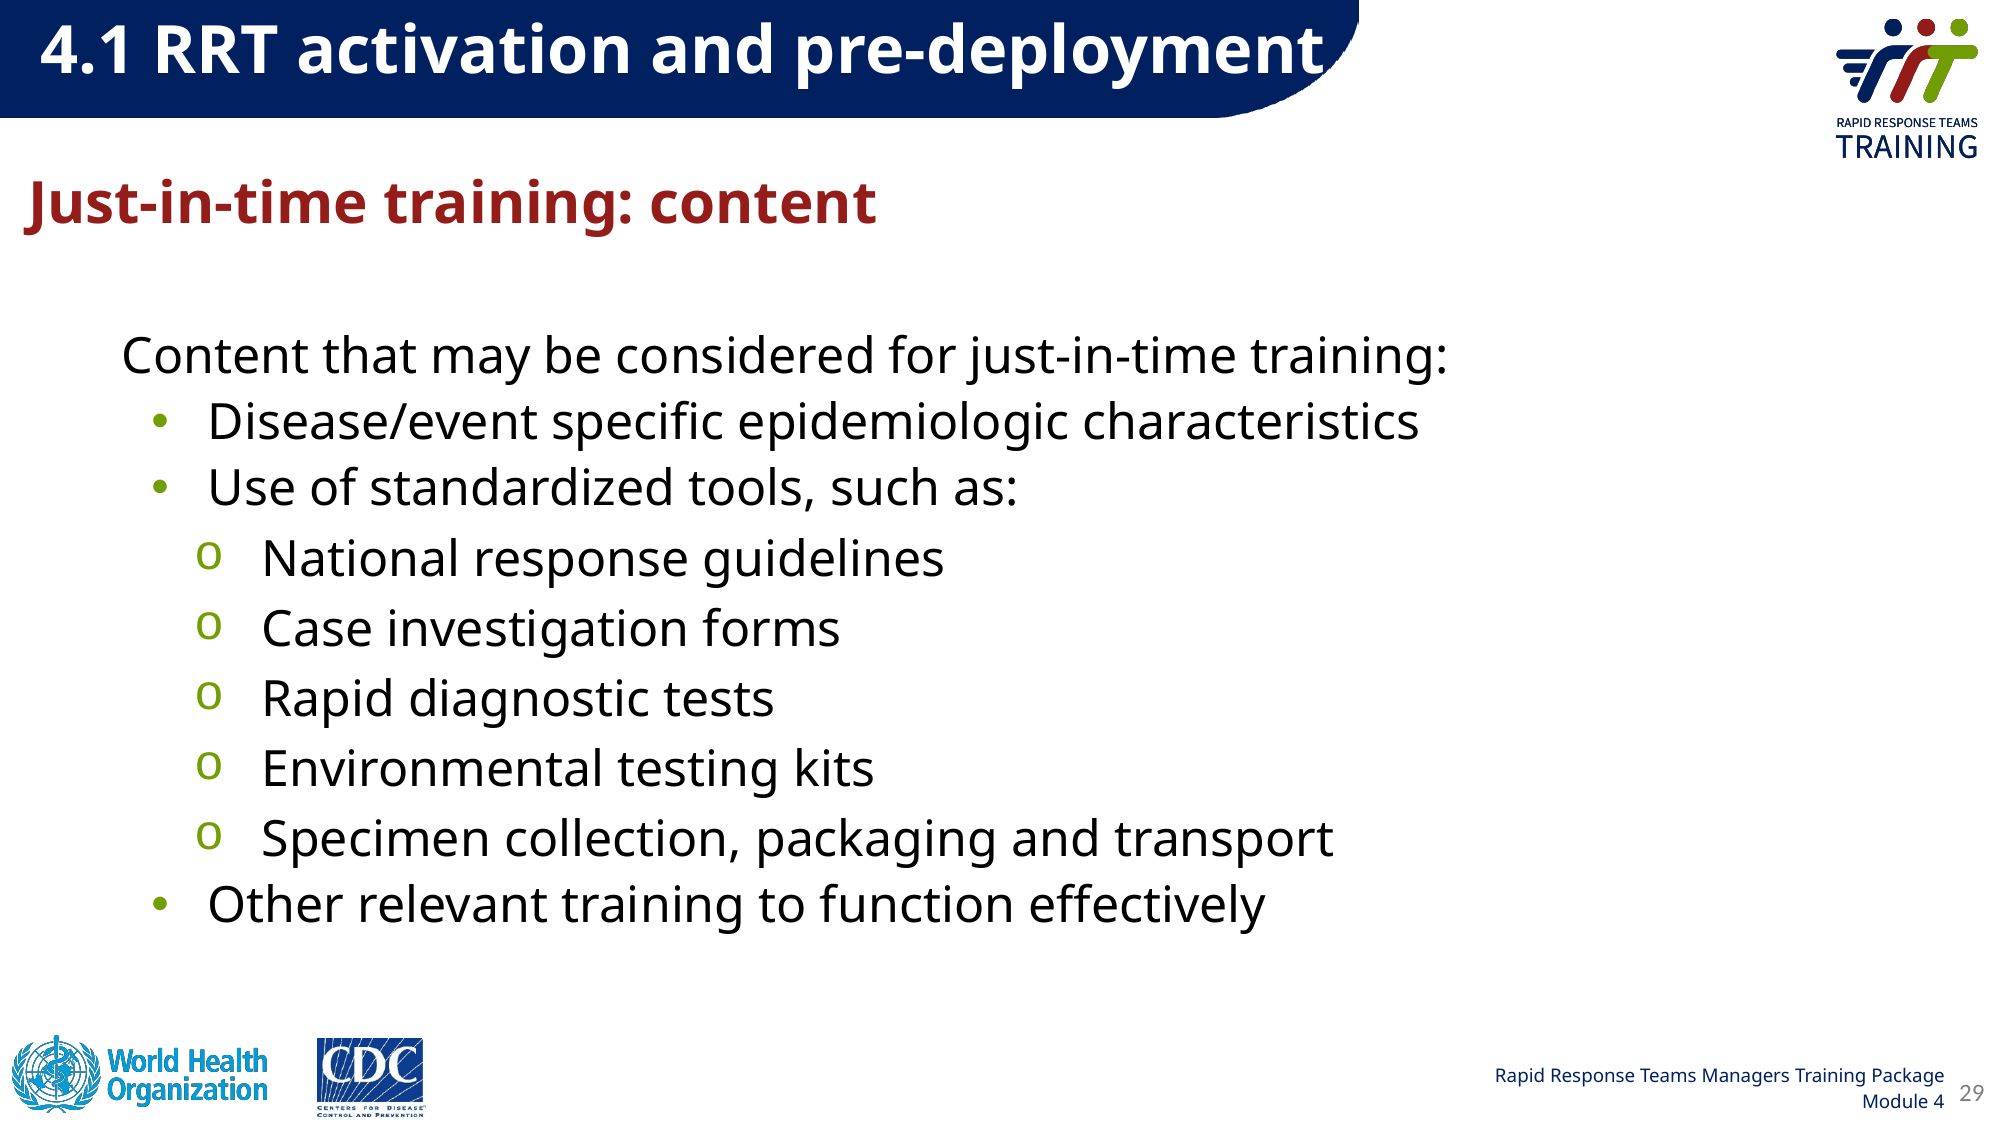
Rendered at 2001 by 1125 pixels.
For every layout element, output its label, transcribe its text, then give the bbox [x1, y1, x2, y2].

picture [34, 1054, 43, 1078]
picture [30, 1083, 37, 1091]
text_box Content that may be considered for just-in-time training: Disease/event specific epidemiologic characteristics Use of standardized tools, such as: National response guidelines Case investigation forms Rapid diagnostic tests Environmental testing kits Specimen collection, packaging and transport Other relevant training to function effectively [119, 304, 1670, 933]
picture [36, 1088, 78, 1105]
picture [317, 1038, 426, 1117]
picture [1835, 19, 1978, 167]
picture [12, 1083, 48, 1113]
text_box 4.1 RRT activation and pre-deployment [25, 0, 1374, 95]
picture [50, 1108, 62, 1113]
slide_number 29 [1927, 1069, 2000, 1125]
picture [22, 1062, 26, 1077]
picture [24, 1054, 36, 1087]
picture [59, 1035, 267, 1113]
title Just-in-time training: content [24, 107, 1069, 300]
picture [40, 1062, 47, 1070]
picture [0, 0, 1359, 118]
picture [71, 1053, 90, 1091]
picture [46, 1056, 54, 1062]
picture [12, 1035, 54, 1068]
